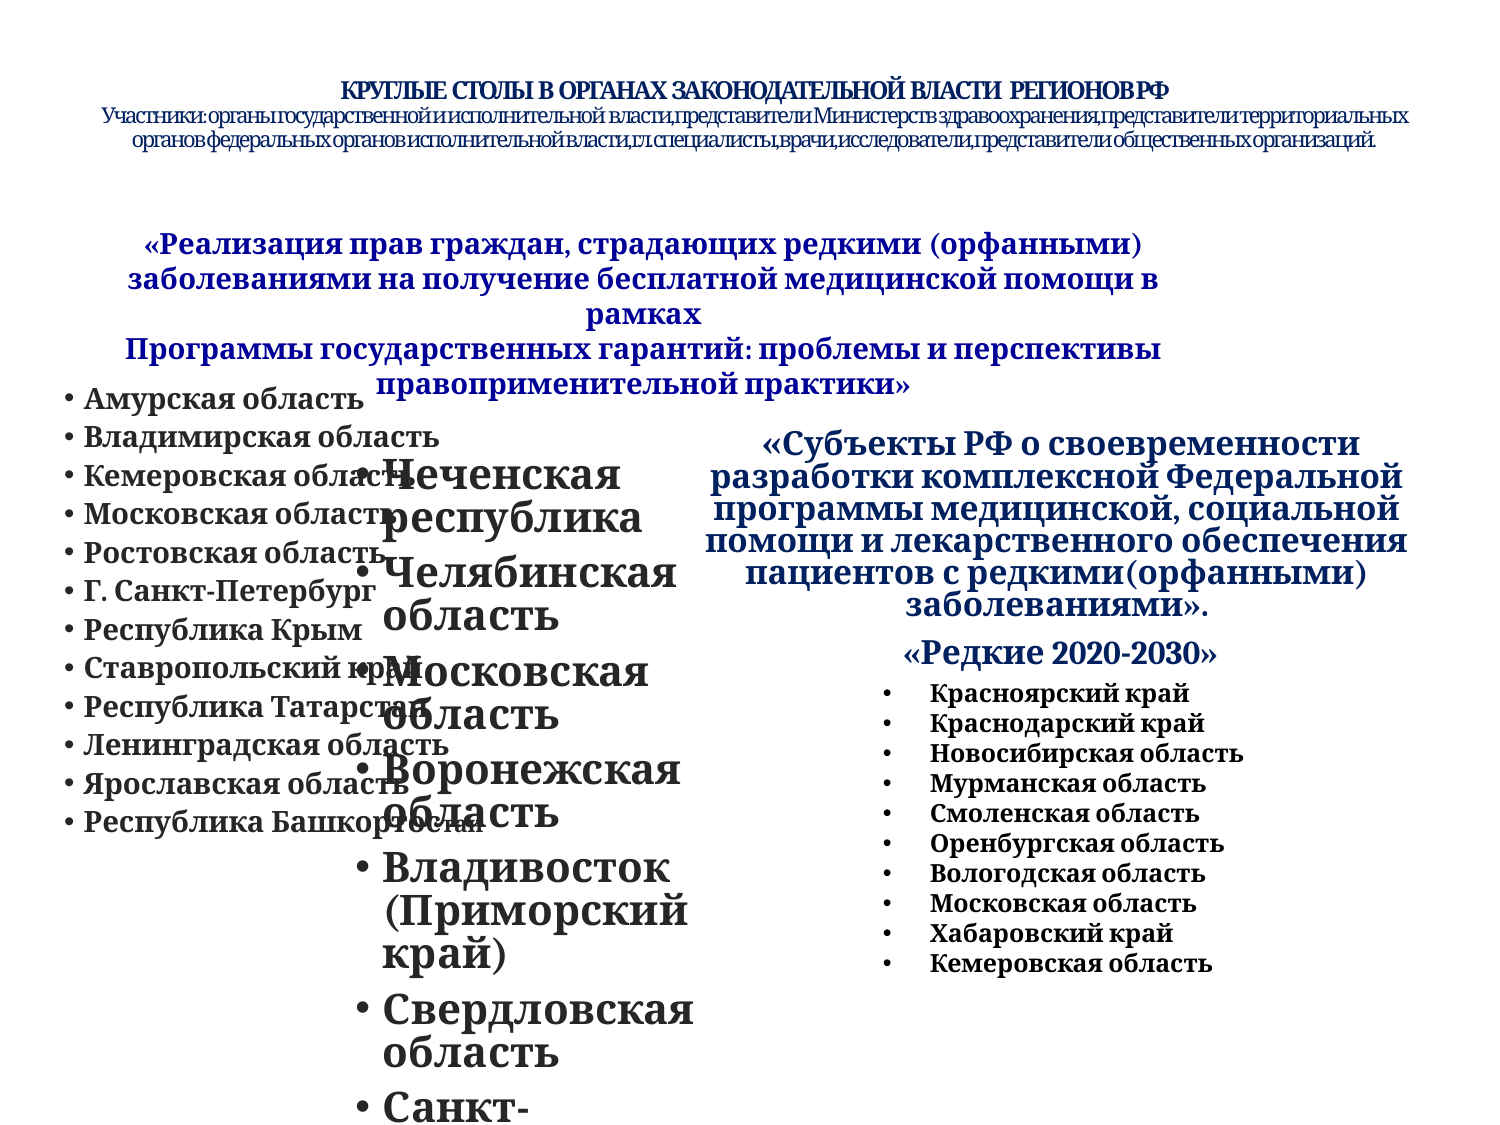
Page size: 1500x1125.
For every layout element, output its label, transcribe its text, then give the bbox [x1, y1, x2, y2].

text_box «Субъекты РФ о своевременности разработки комплексной Федеральной программы медицинской, социальной помощи и лекарственного обеспечения пациентов с редкими(орфанными) заболеваниями». «Редкие 2020-2030» [643, 419, 1471, 679]
title КРУГЛЫЕ СТОЛЫ В ОРГАНАХ ЗАКОНОДАТЕЛЬНОЙ ВЛАСТИ РЕГИОНОВ РФ Участники: органы государственной и исполнительной власти, представители Министерств здравоохранения, представители территориальных органов федеральных органов исполнительной власти, гл. специалисты, врачи, исследователи, представители общественных организаций. [80, 11, 1430, 199]
text_box Красноярский край Краснодарский край Новосибирская область Мурманская область Смоленская область Оренбургская область Вологодская область Московская область Хабаровский край Кемеровская область [868, 670, 1311, 1120]
text_box «Реализация прав граждан, страдающих редкими (орфанными) заболеваниями на получение бесплатной медицинской помощи в рамках Программы государственных гарантий: проблемы и перспективы правоприменительной практики» [54, 218, 1233, 408]
list Чеченская республика Челябинская область Московская область Воронежская область Владивосток (Приморский край) Свердловская область Санкт-Петербург [340, 447, 755, 1125]
list Амурская область Владимирская область Кемеровская область Московская область Ростовская область Г. Санкт-Петербург Республика Крым Ставропольский край Республика Татарстан Ленинградская область Ярославская область Республика Башкортостан [49, 377, 632, 922]
